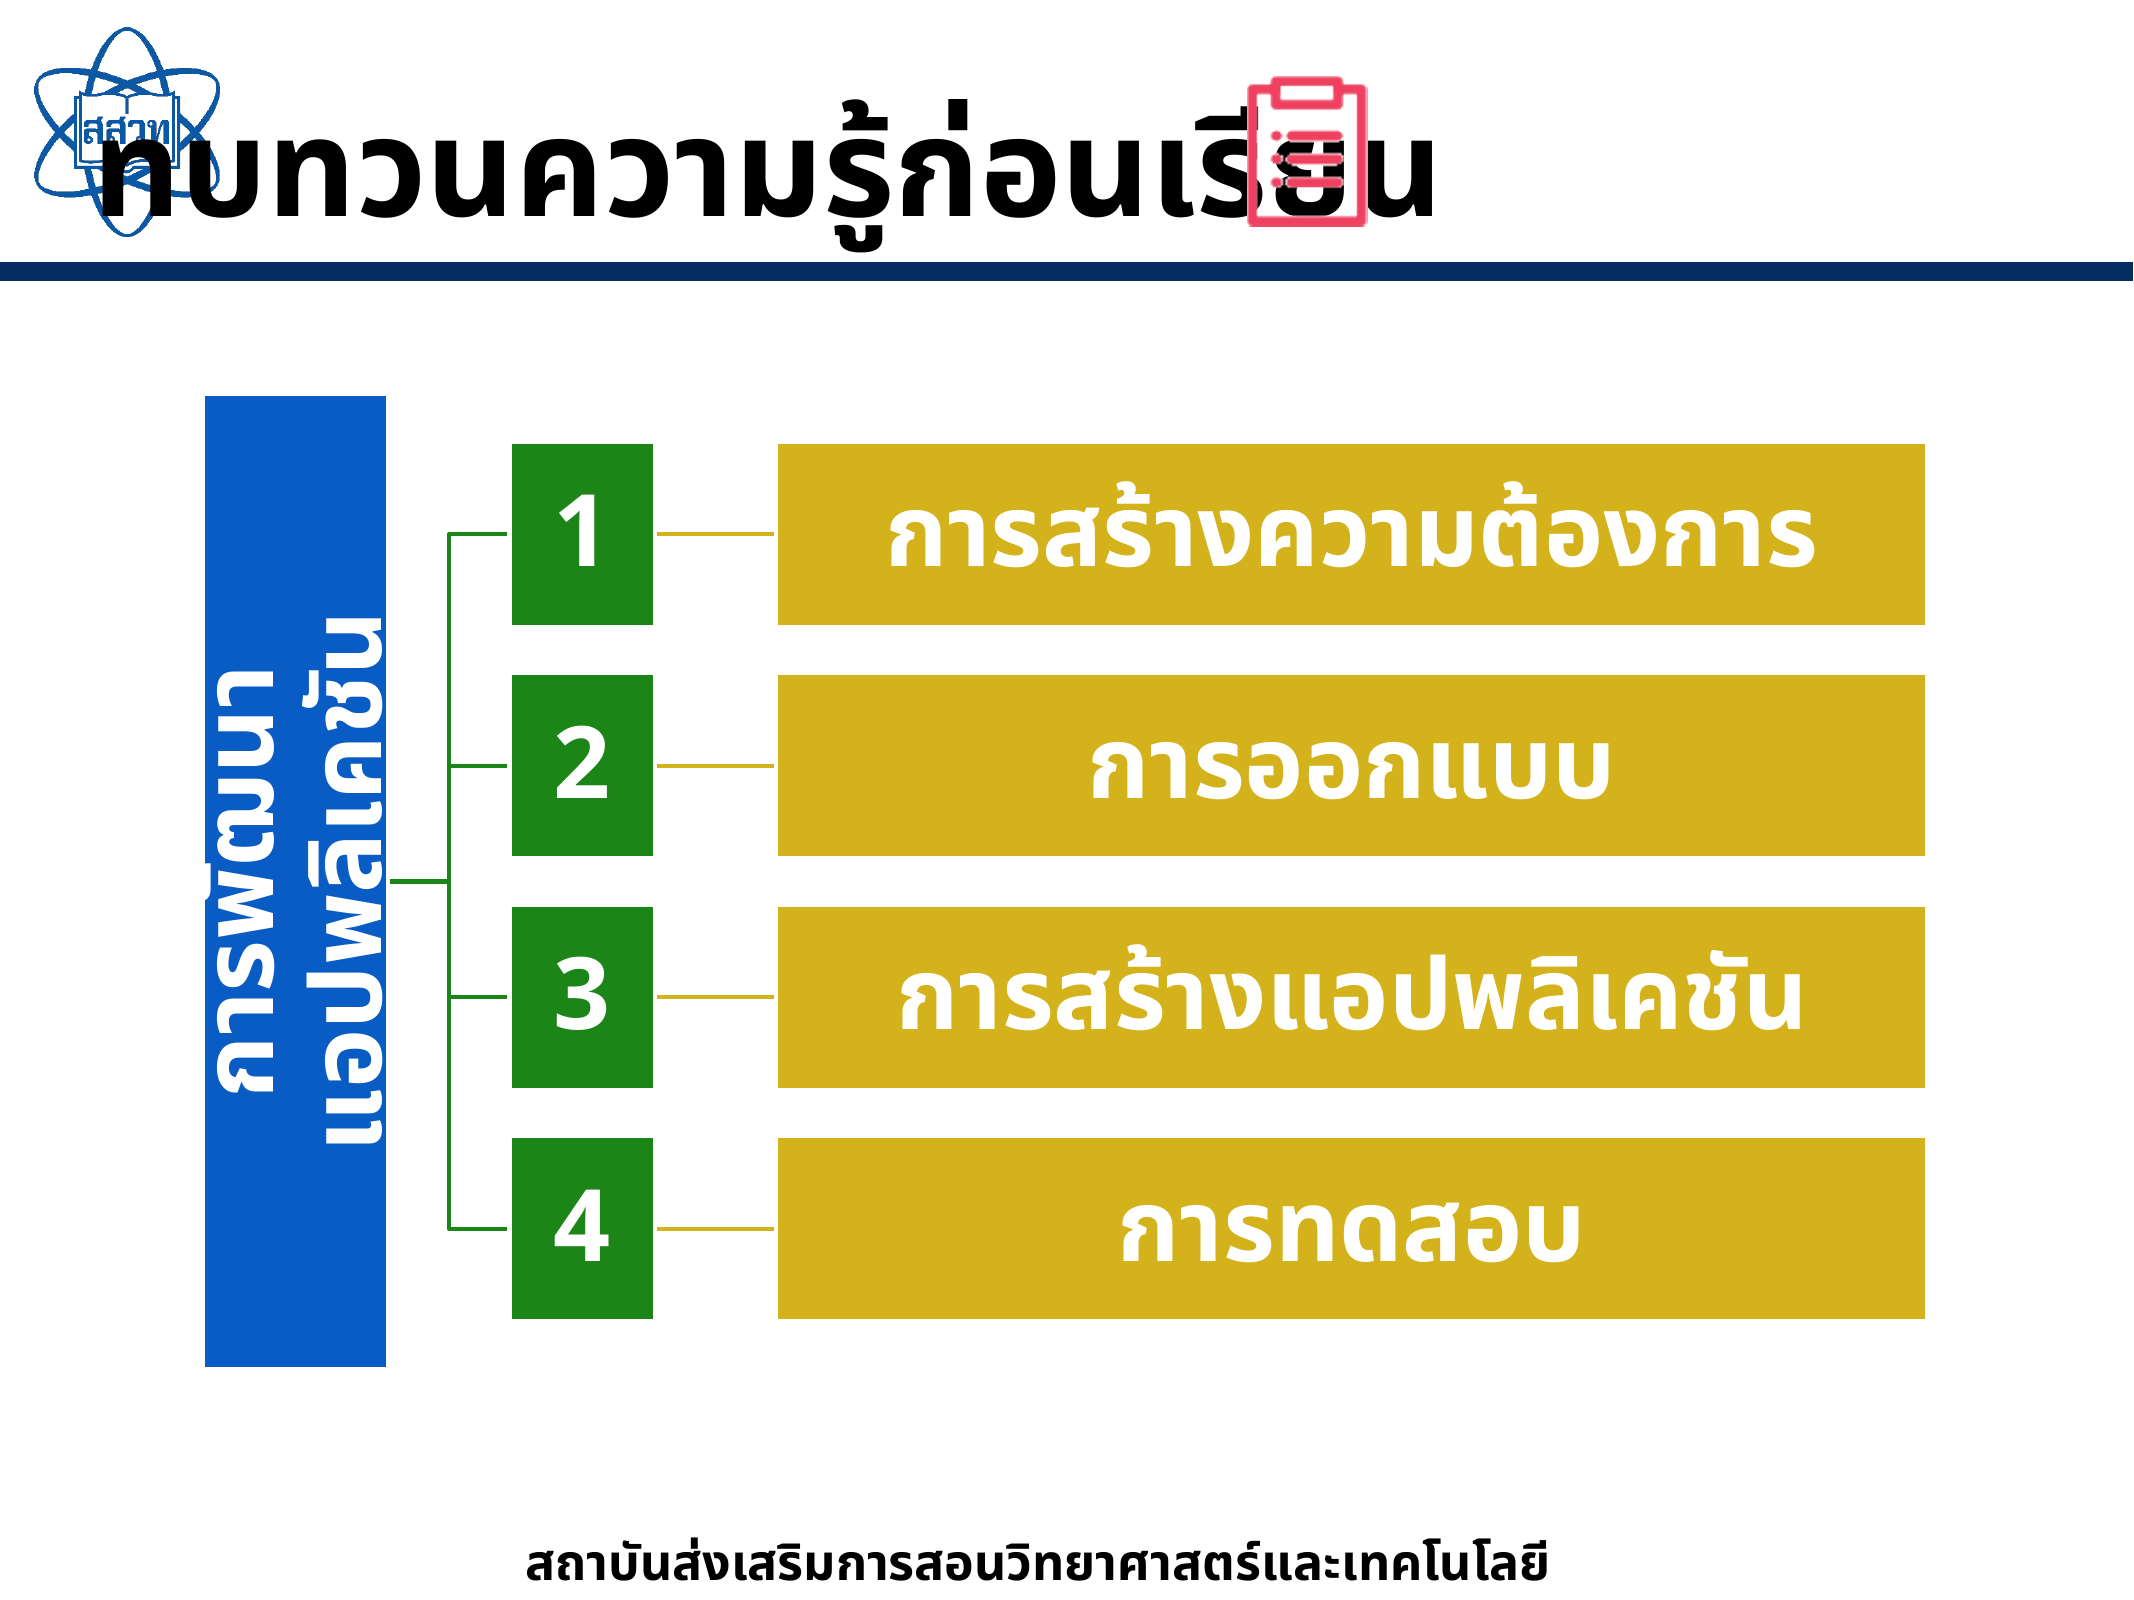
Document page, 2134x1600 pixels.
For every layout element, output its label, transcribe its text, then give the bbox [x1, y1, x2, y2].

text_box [201, 392, 1929, 1372]
picture [33, 27, 220, 237]
picture [1247, 76, 1368, 227]
text_box สถาบันส่งเสริมการสอนวิทยาศาสตร์และเทคโนโลยี [74, 1522, 2002, 1589]
text_box ทบทวนความรู้ก่อนเรียน [83, 71, 1452, 253]
